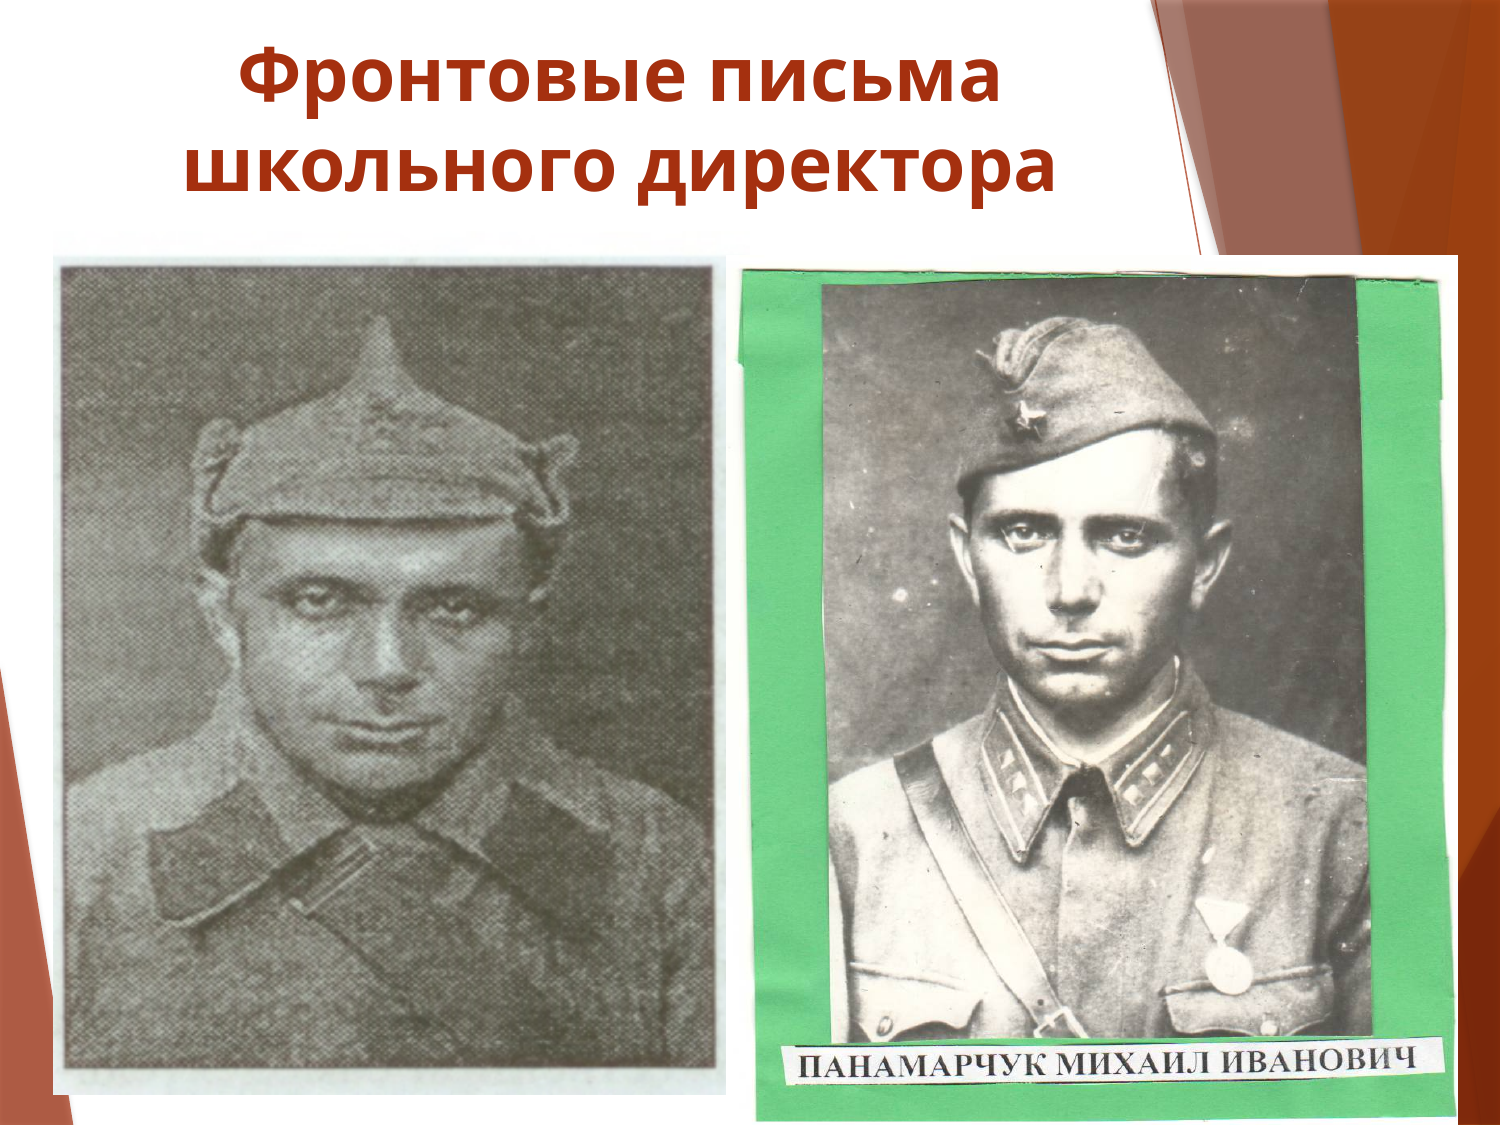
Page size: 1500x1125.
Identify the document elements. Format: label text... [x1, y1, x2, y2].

title Фронтовые письма школьного директора [99, 19, 1142, 201]
picture [52, 231, 1458, 1125]
